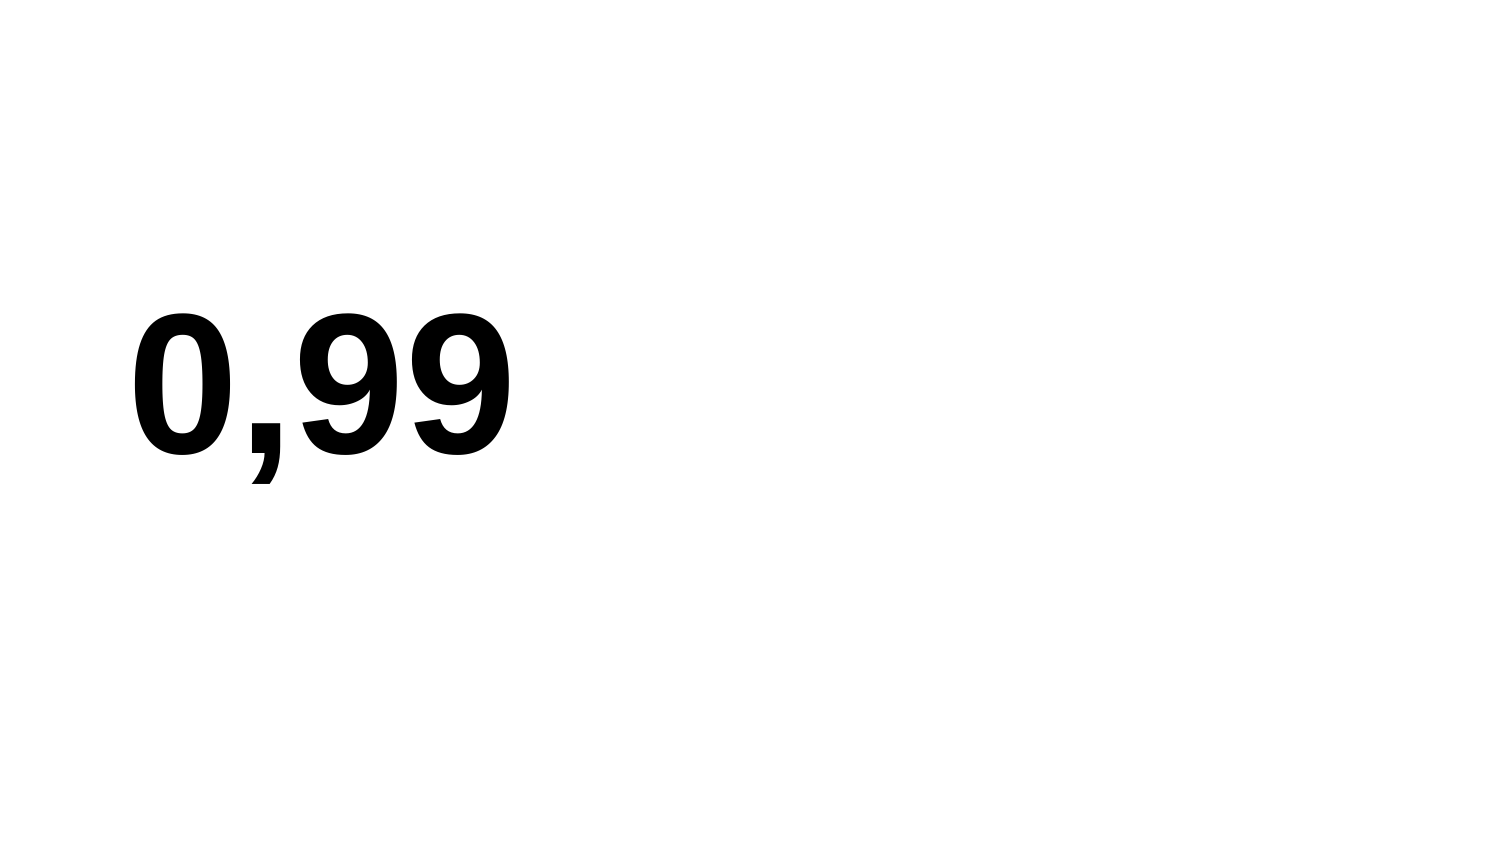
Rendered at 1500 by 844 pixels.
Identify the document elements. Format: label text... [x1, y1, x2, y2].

text_box 0,99 [112, 235, 1388, 509]
